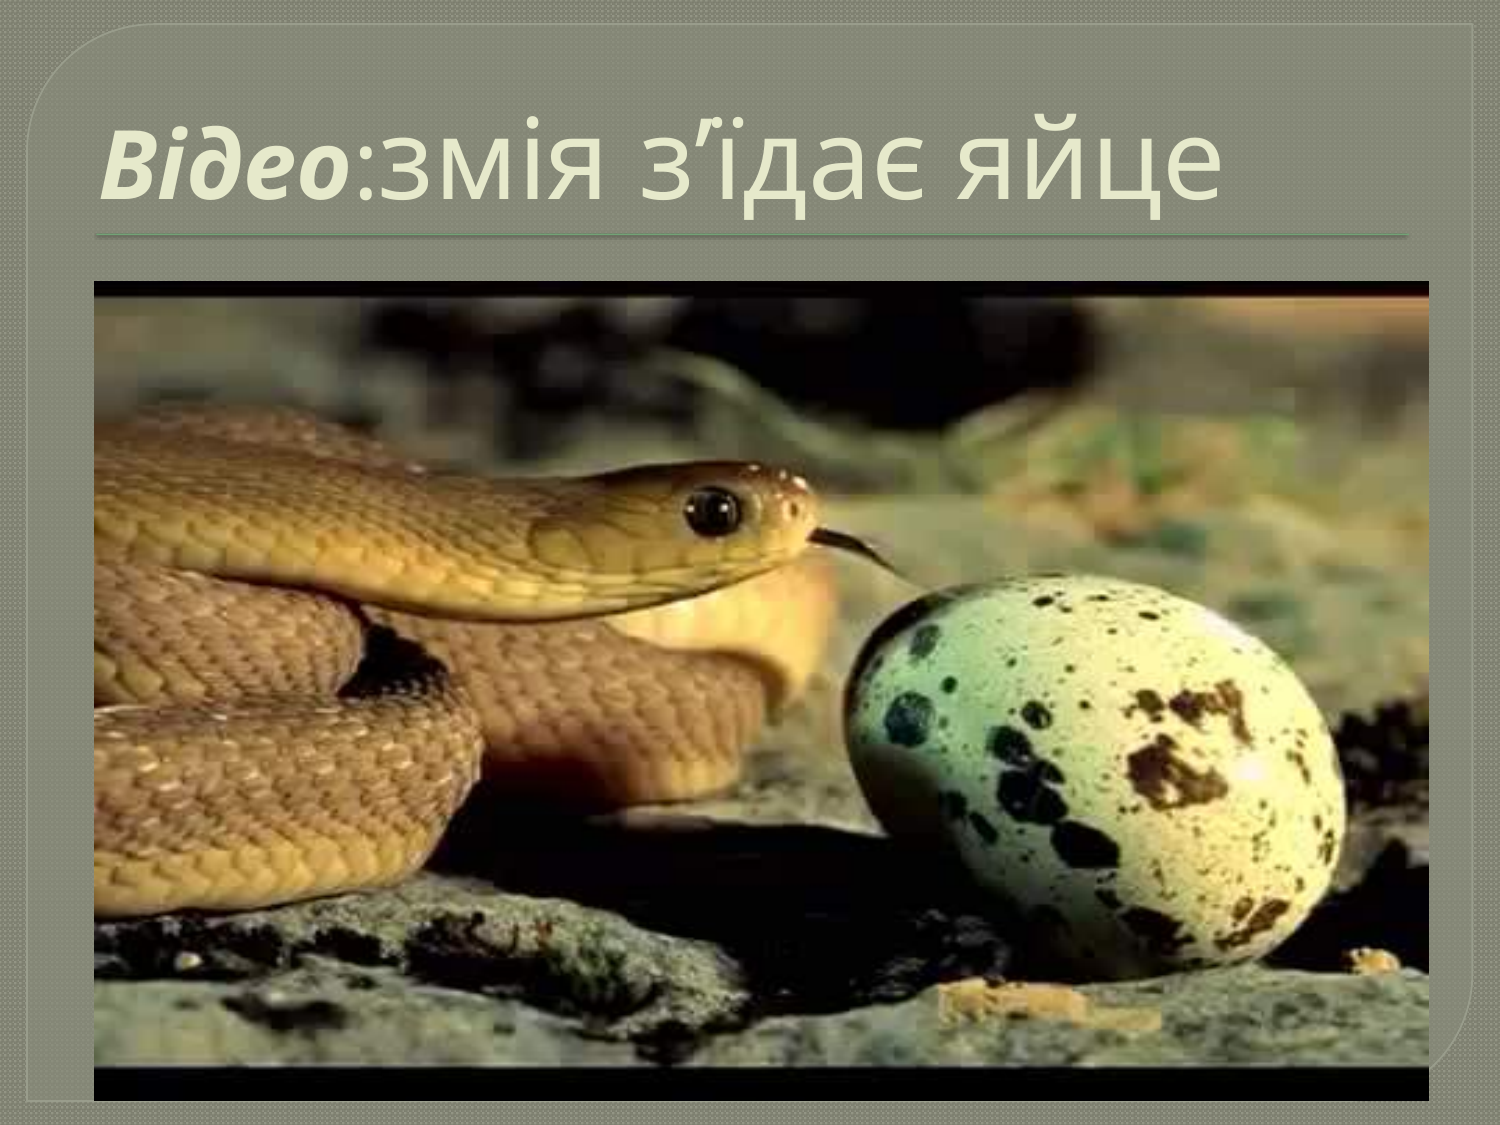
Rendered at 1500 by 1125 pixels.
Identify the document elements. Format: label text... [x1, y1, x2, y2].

title Відео:змія з’їдає яйце [75, 41, 1425, 230]
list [93, 280, 1430, 1102]
